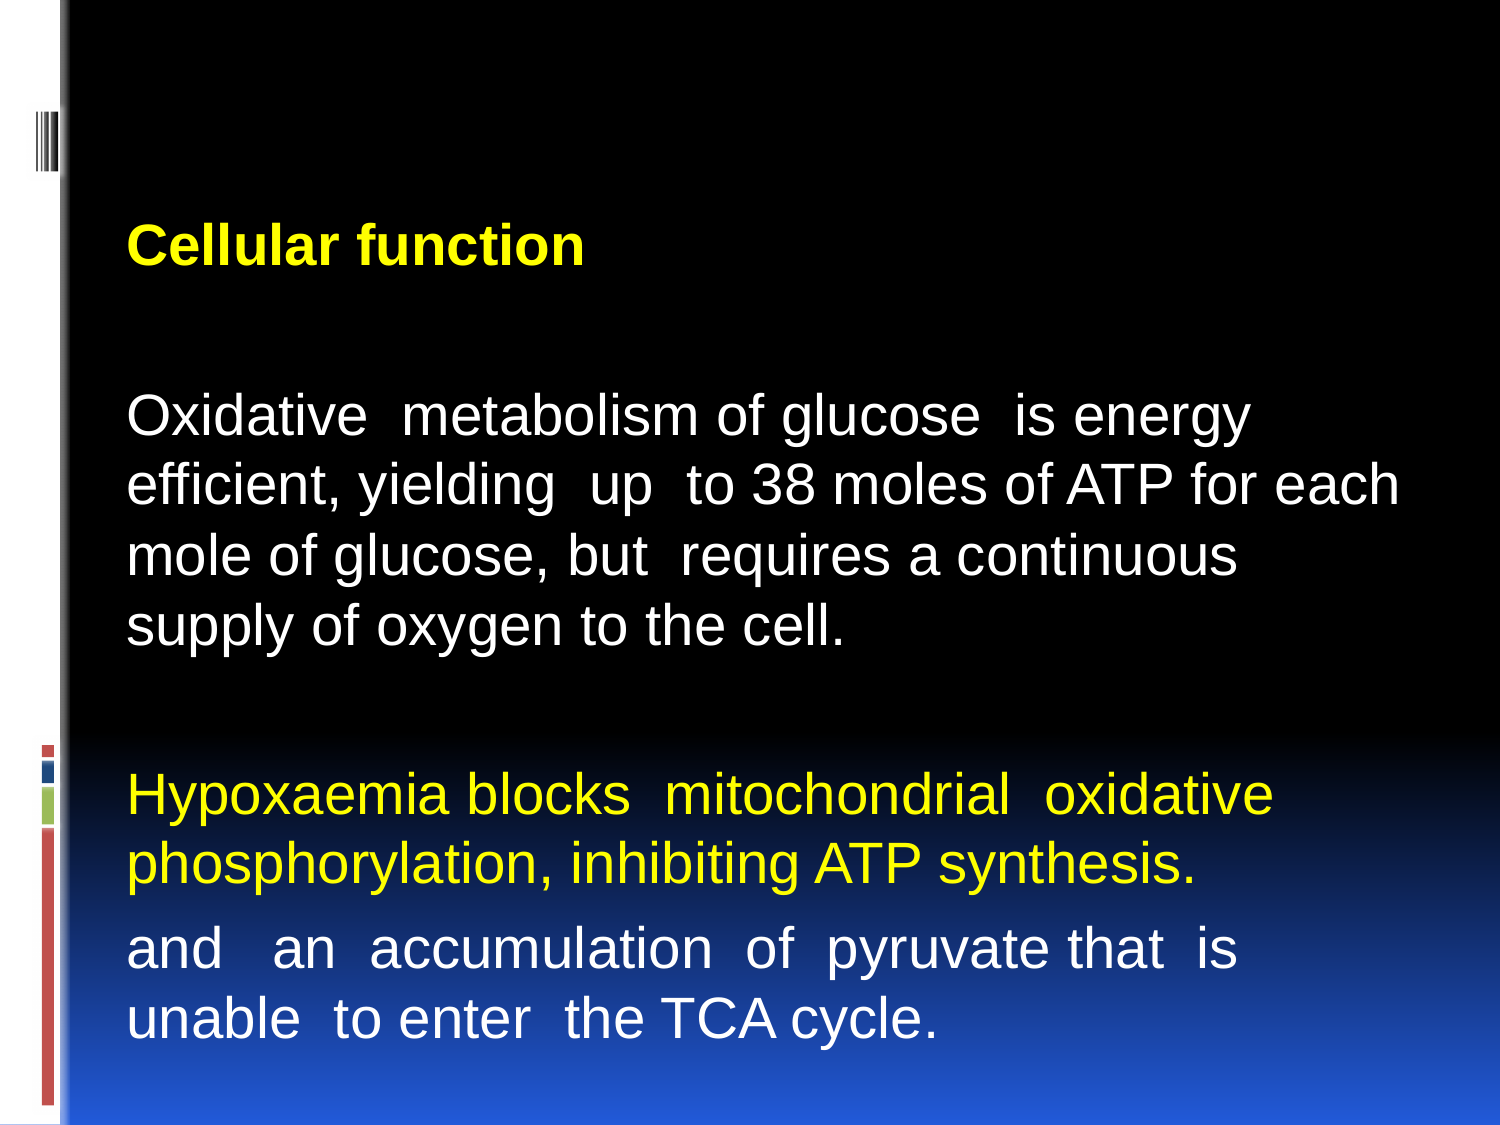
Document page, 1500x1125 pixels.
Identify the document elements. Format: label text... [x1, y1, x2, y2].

list Cellular function Oxidative metabolism of glucose is energy efficient, yielding up to 38 moles of ATP for each mole of glucose, but requires a continuous supply of oxygen to the cell. Hypoxaemia blocks mitochondrial oxidative phosphorylation, inhibiting ATP synthesis. and an accumulation of pyruvate that is unable to enter the TCA cycle. [99, 199, 1438, 951]
